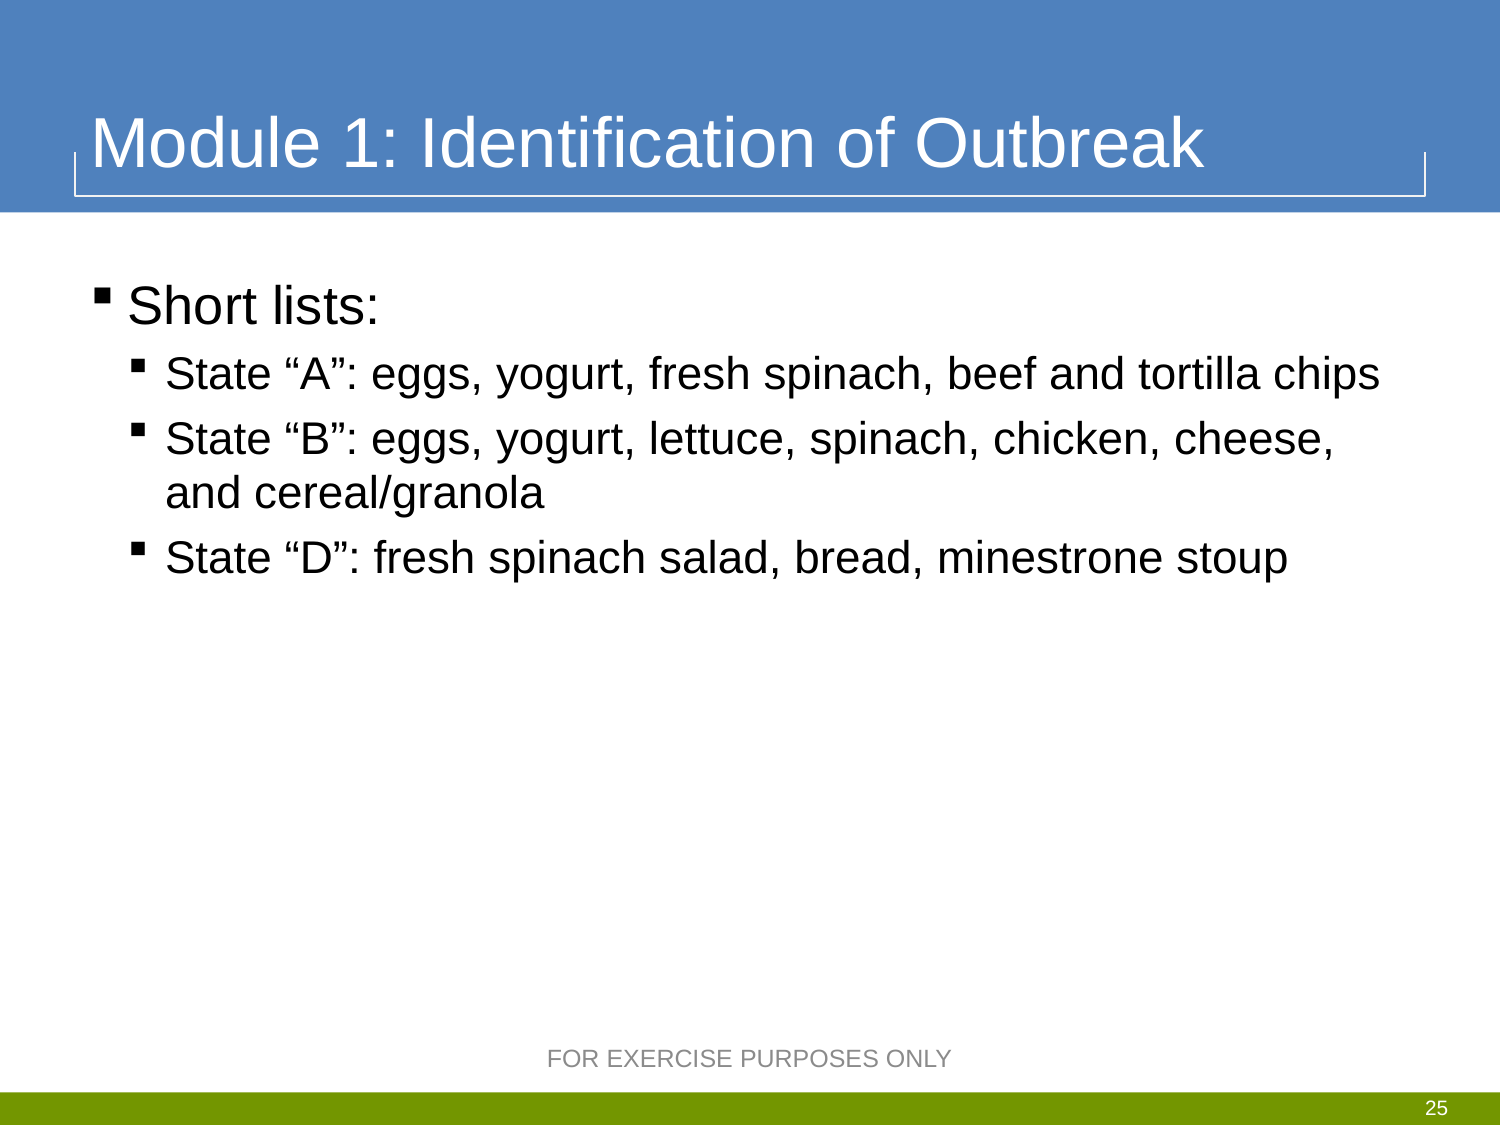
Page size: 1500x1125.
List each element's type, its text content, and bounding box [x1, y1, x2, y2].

footer FOR EXERCISE PURPOSES ONLY [512, 1042, 988, 1103]
title Module 1: Identification of Outbreak [74, 44, 1426, 233]
list Short lists: State “A”: eggs, yogurt, fresh spinach, beef and tortilla chips State “B”: eggs, yogurt, lettuce, spinach, chicken, cheese, and cereal/granola State “D”: fresh spinach salad, bread, minestrone stoup [74, 262, 1426, 1006]
